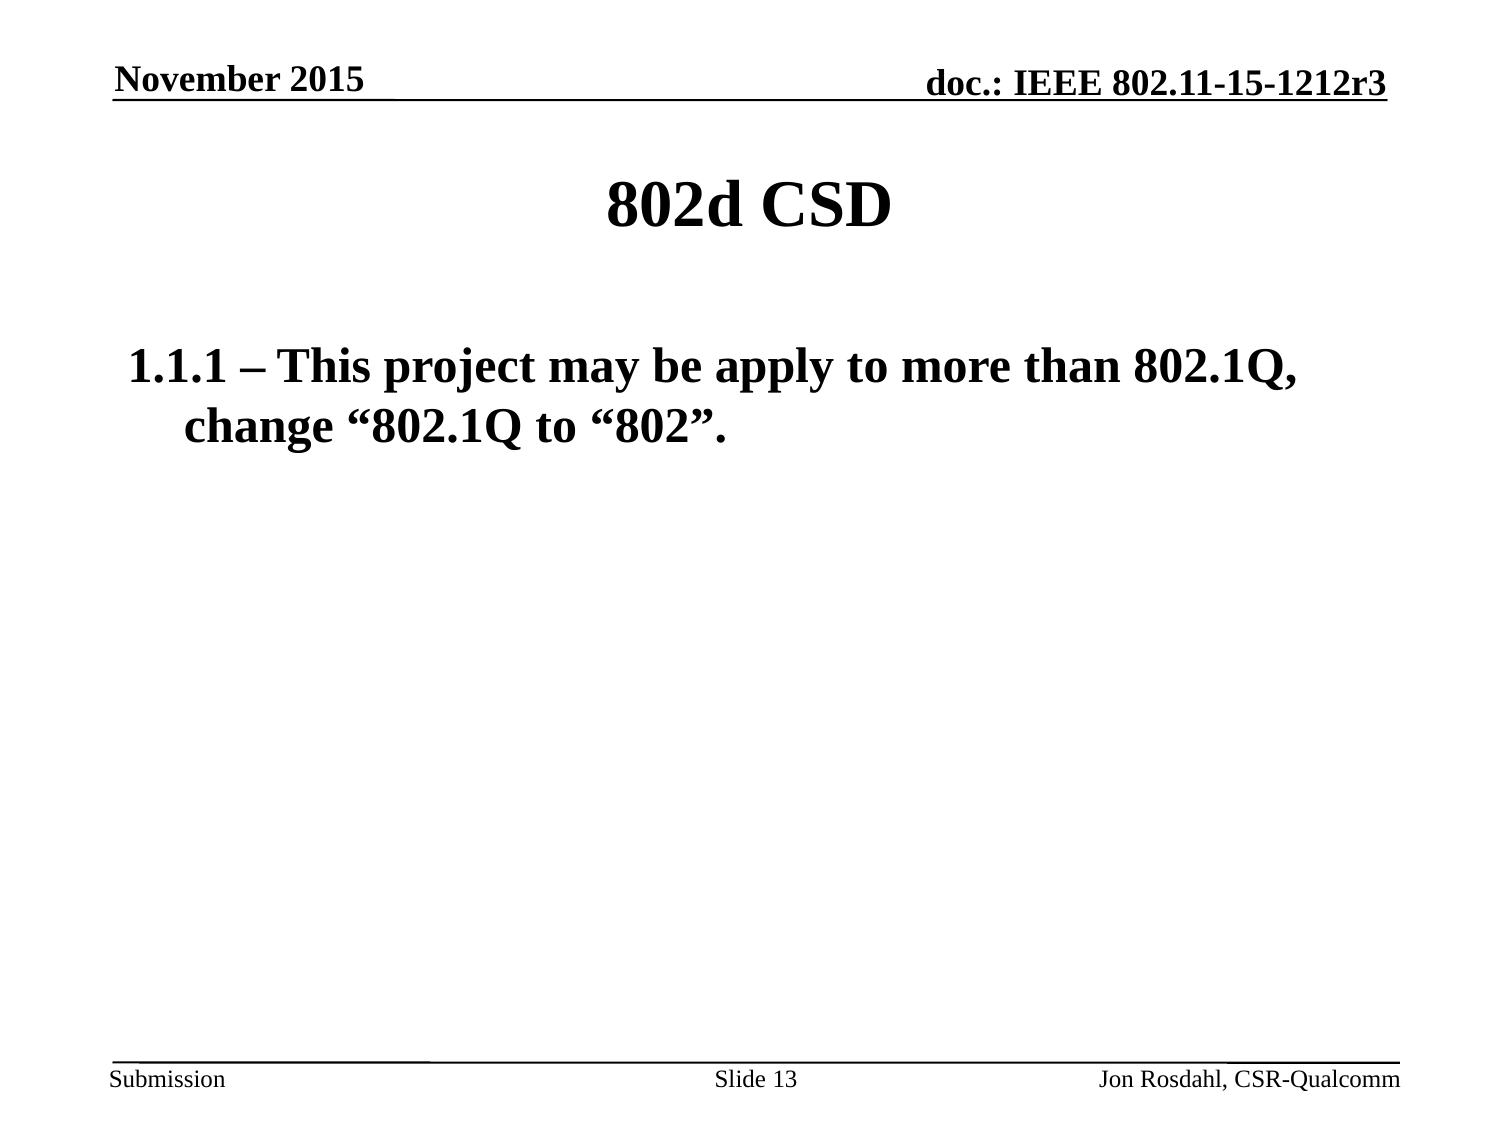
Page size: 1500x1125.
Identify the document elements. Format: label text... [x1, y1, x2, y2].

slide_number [114, 54, 423, 100]
footer Jon Rosdahl, CSR-Qualcomm [878, 1061, 1402, 1093]
list 1.1.1 – This project may be apply to more than 802.1Q, change “802.1Q to “802”. [112, 324, 1388, 1000]
slide_number Slide 13 [712, 1061, 800, 1123]
title 802d CSD [112, 112, 1388, 288]
